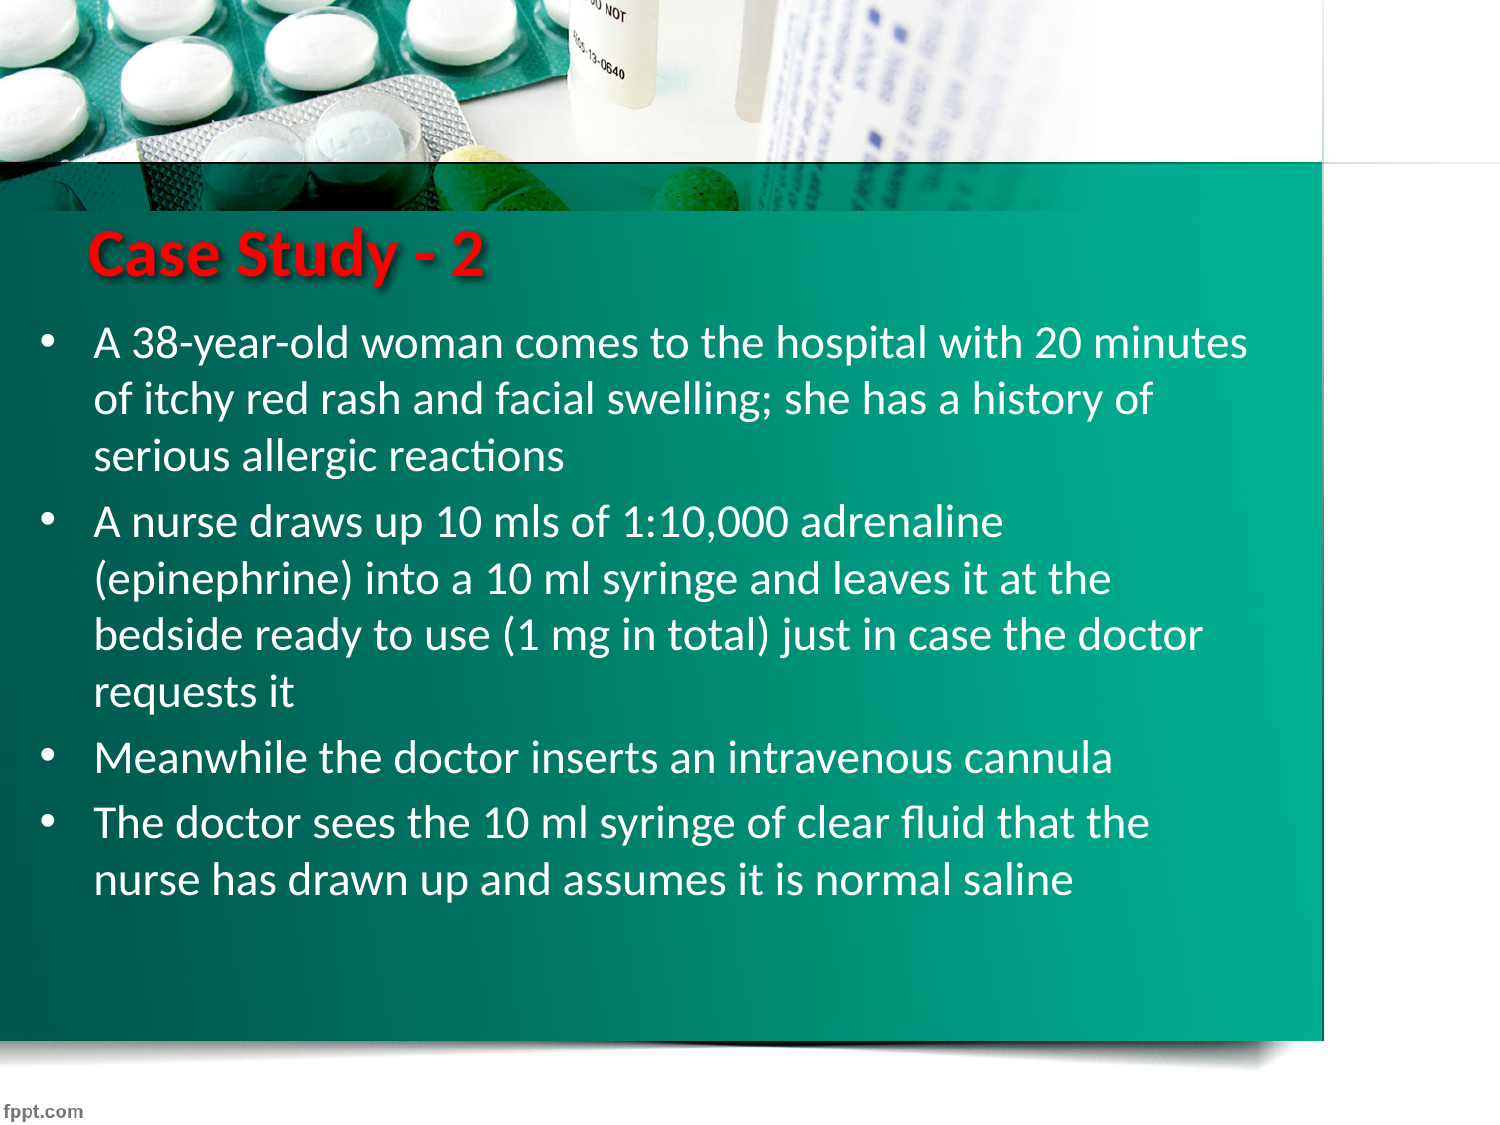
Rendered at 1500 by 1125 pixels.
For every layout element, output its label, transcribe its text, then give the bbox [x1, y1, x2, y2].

list A 38-year-old woman comes to the hospital with 20 minutes of itchy red rash and facial swelling; she has a history of serious allergic reactions A nurse draws up 10 mls of 1:10,000 adrenaline (epinephrine) into a 10 ml syringe and leaves it at the bedside ready to use (1 mg in total) just in case the doctor requests it Meanwhile the doctor inserts an intravenous cannula The doctor sees the 10 ml syringe of clear fluid that the nurse has drawn up and assumes it is normal saline [24, 303, 1277, 914]
title Case Study - 2 [73, 211, 1424, 287]
picture [0, 0, 1500, 1125]
